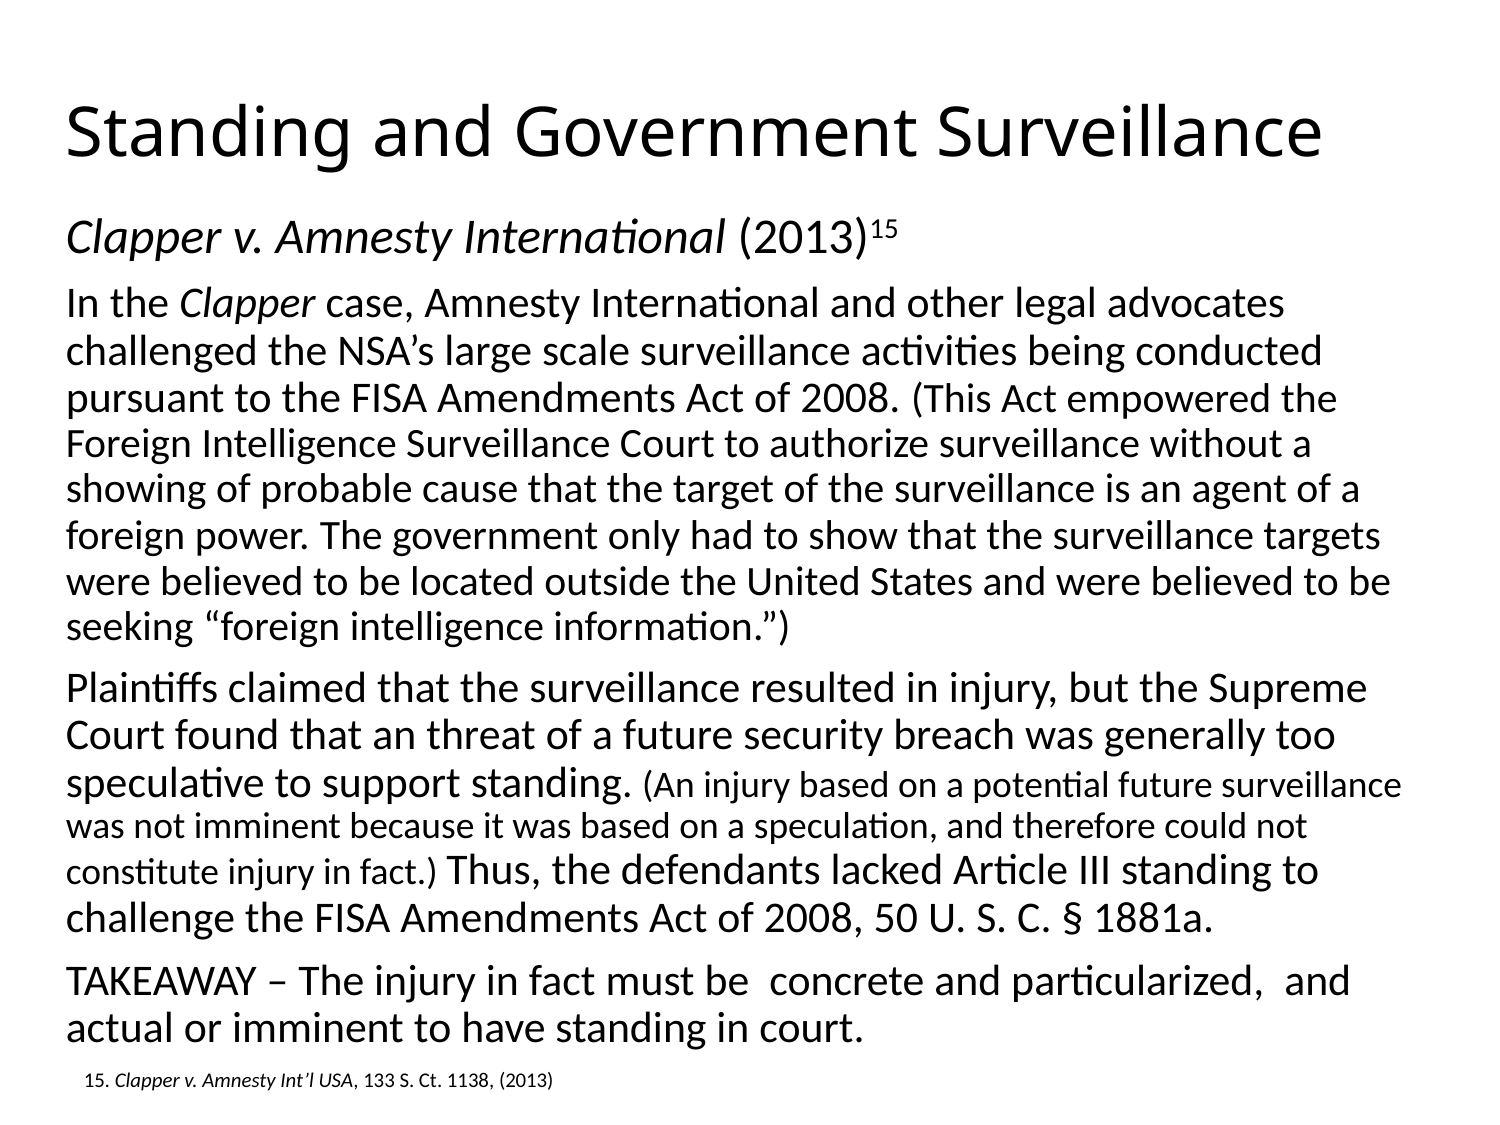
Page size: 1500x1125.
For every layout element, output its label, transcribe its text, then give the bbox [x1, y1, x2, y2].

list Clapper v. Amnesty International (2013)15 In the Clapper case, Amnesty International and other legal advocates challenged the NSA’s large scale surveillance activities being conducted pursuant to the FISA Amendments Act of 2008. (This Act empowered the Foreign Intelligence Surveillance Court to authorize surveillance without a showing of probable cause that the target of the surveillance is an agent of a foreign power. The government only had to show that the surveillance targets were believed to be located outside the United States and were believed to be seeking “foreign intelligence information.”) Plaintiffs claimed that the surveillance resulted in injury, but the Supreme Court found that an threat of a future security breach was generally too speculative to support standing. (An injury based on a potential future surveillance was not imminent because it was based on a speculation, and therefore could not constitute injury in fact.) Thus, the defendants lacked Article III standing to challenge the FISA Amendments Act of 2008, 50 U. S. C. § 1881a. TAKEAWAY – The injury in fact must be concrete and particularized, and actual or imminent to have standing in court. [50, 202, 1457, 984]
text_box 15. Clapper v. Amnesty Int’l USA, 133 S. Ct. 1138, (2013) [69, 1059, 1263, 1099]
title Standing and Government Surveillance [50, 25, 1345, 202]
